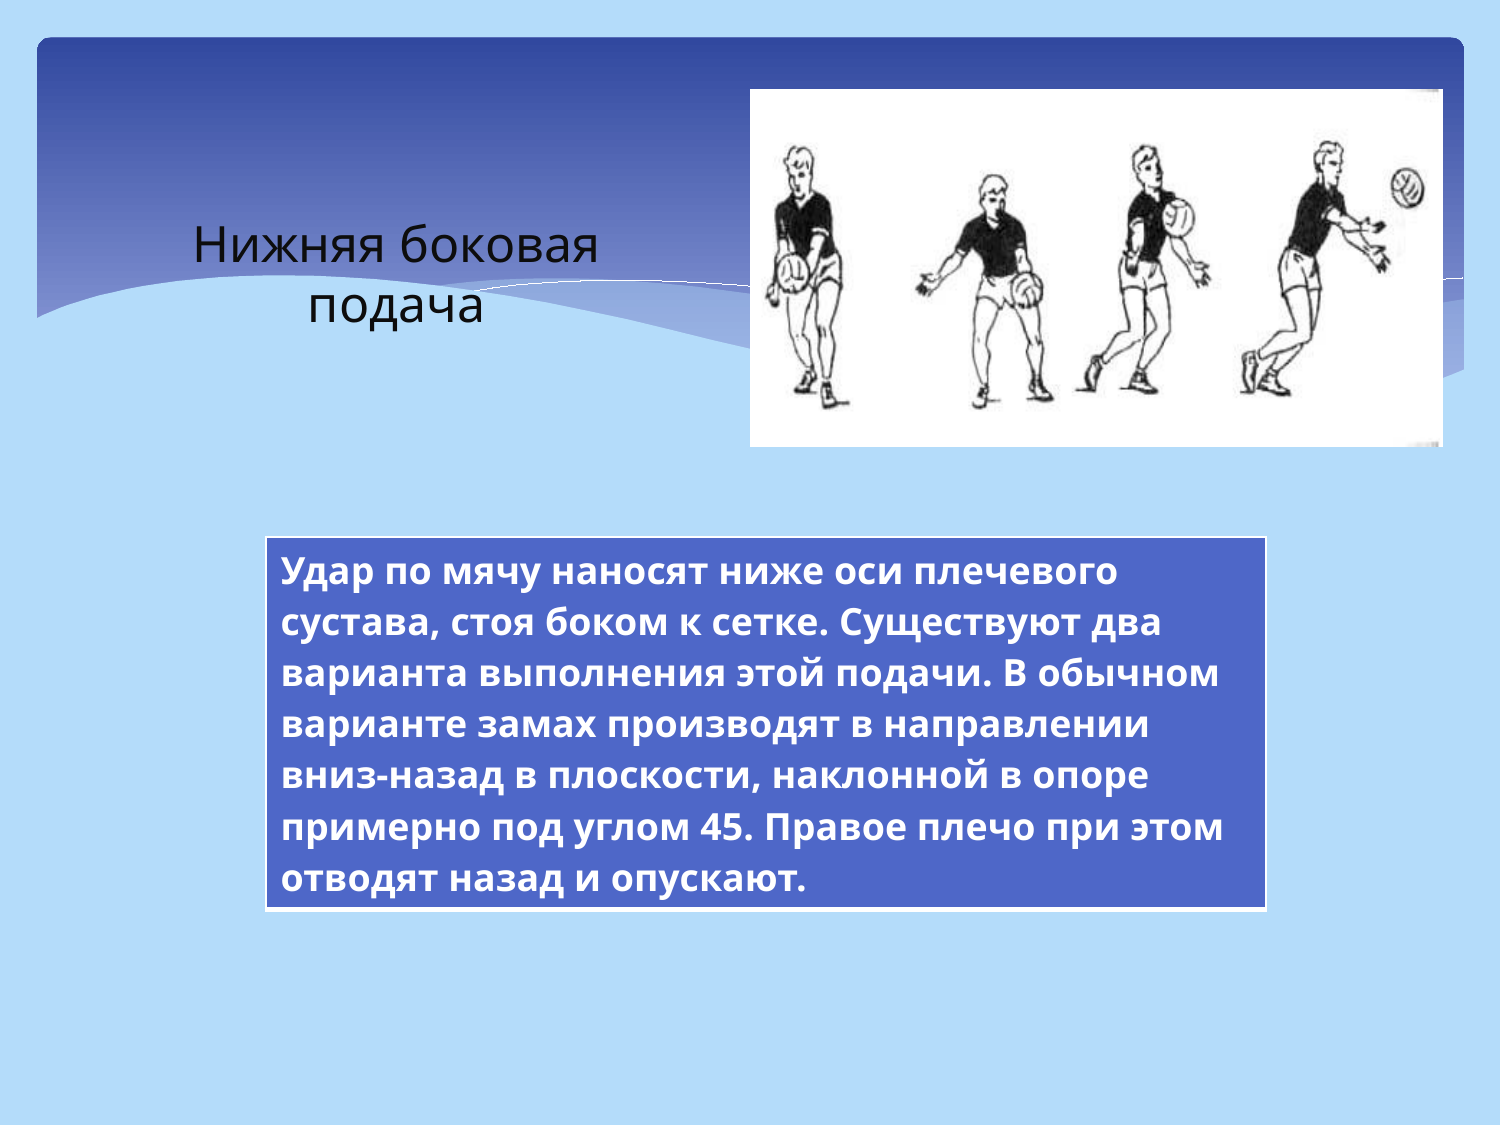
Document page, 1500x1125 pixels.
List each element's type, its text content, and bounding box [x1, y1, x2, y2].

table_header Удар по мячу наносят ниже оси плечевого сустава, стоя боком к сетке. Существуют два варианта выполнения этой подачи. В обычном варианте замах производят в направлении вниз-назад в плоскости, наклонной в опоре примерно под углом 45. Правое плечо при этом отводят назад и опускают. [267, 538, 1265, 907]
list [749, 89, 1443, 447]
title Нижняя боковая подача [88, 196, 705, 349]
